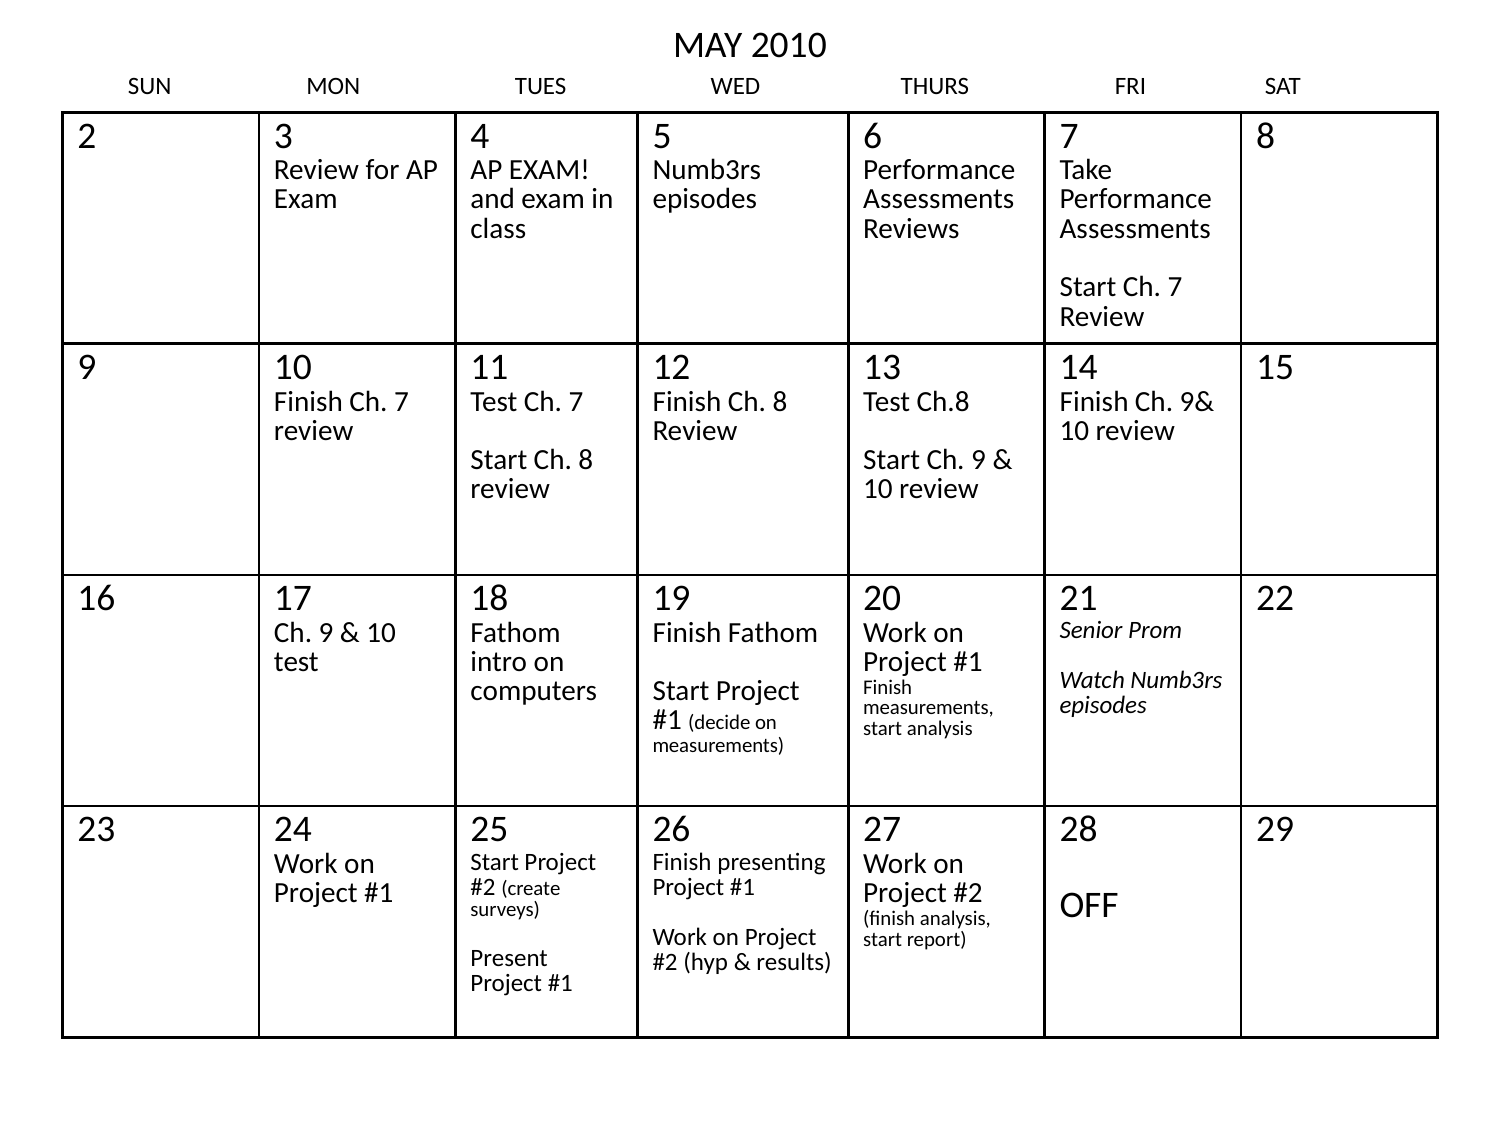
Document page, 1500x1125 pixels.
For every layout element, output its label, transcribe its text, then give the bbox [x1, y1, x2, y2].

table_header 6 Performance Assessments Reviews [850, 114, 1043, 342]
table_cell 21 Senior Prom Watch Numb3rs episodes [1046, 576, 1240, 805]
table_cell 13 Test Ch.8 Start Ch. 9 & 10 review [850, 345, 1043, 574]
table_cell 15 [1242, 345, 1436, 574]
table_cell 16 [64, 576, 258, 805]
table_cell 11 Test Ch. 7 Start Ch. 8 review [457, 345, 636, 574]
table_cell 9 [64, 345, 258, 574]
table_cell 23 [64, 807, 258, 1036]
table_cell 14 Finish Ch. 9& 10 review [1046, 345, 1240, 574]
table_cell 22 [1242, 576, 1436, 805]
table_cell 19 Finish Fathom Start Project #1 (decide on measurements) [639, 576, 847, 805]
table_header 2 [64, 114, 258, 342]
table_cell 18 Fathom intro on computers [457, 576, 636, 805]
table_header 7 Take Performance Assessments Start Ch. 7 Review [1046, 114, 1240, 342]
table_cell 27 Work on Project #2 (finish analysis, start report) [850, 807, 1043, 1036]
table_header 5 Numb3rs episodes [639, 114, 847, 342]
text_box MAY 2010 [399, 12, 1100, 62]
table_cell 10 Finish Ch. 7 review [260, 345, 454, 574]
table_cell 29 [1242, 807, 1436, 1036]
table_header 8 [1242, 114, 1436, 342]
table_cell 12 Finish Ch. 8 Review [639, 345, 847, 574]
table_cell 20 Work on Project #1 Finish measurements, start analysis [850, 576, 1043, 805]
table_cell 24 Work on Project #1 [260, 807, 454, 1036]
table_cell 17 Ch. 9 & 10 test [260, 576, 454, 805]
table_header 4 AP EXAM! and exam in class [457, 114, 636, 342]
table_cell 26 Finish presenting Project #1 Work on Project #2 (hyp & results) [639, 807, 847, 1036]
table_header 3 Review for AP Exam [260, 114, 454, 342]
table_cell 28 OFF [1046, 807, 1240, 1036]
table_cell 25 Start Project #2 (create surveys) Present Project #1 [457, 807, 636, 1036]
text_box SUN MON TUES WED THURS FRI SAT [49, 62, 1463, 108]
